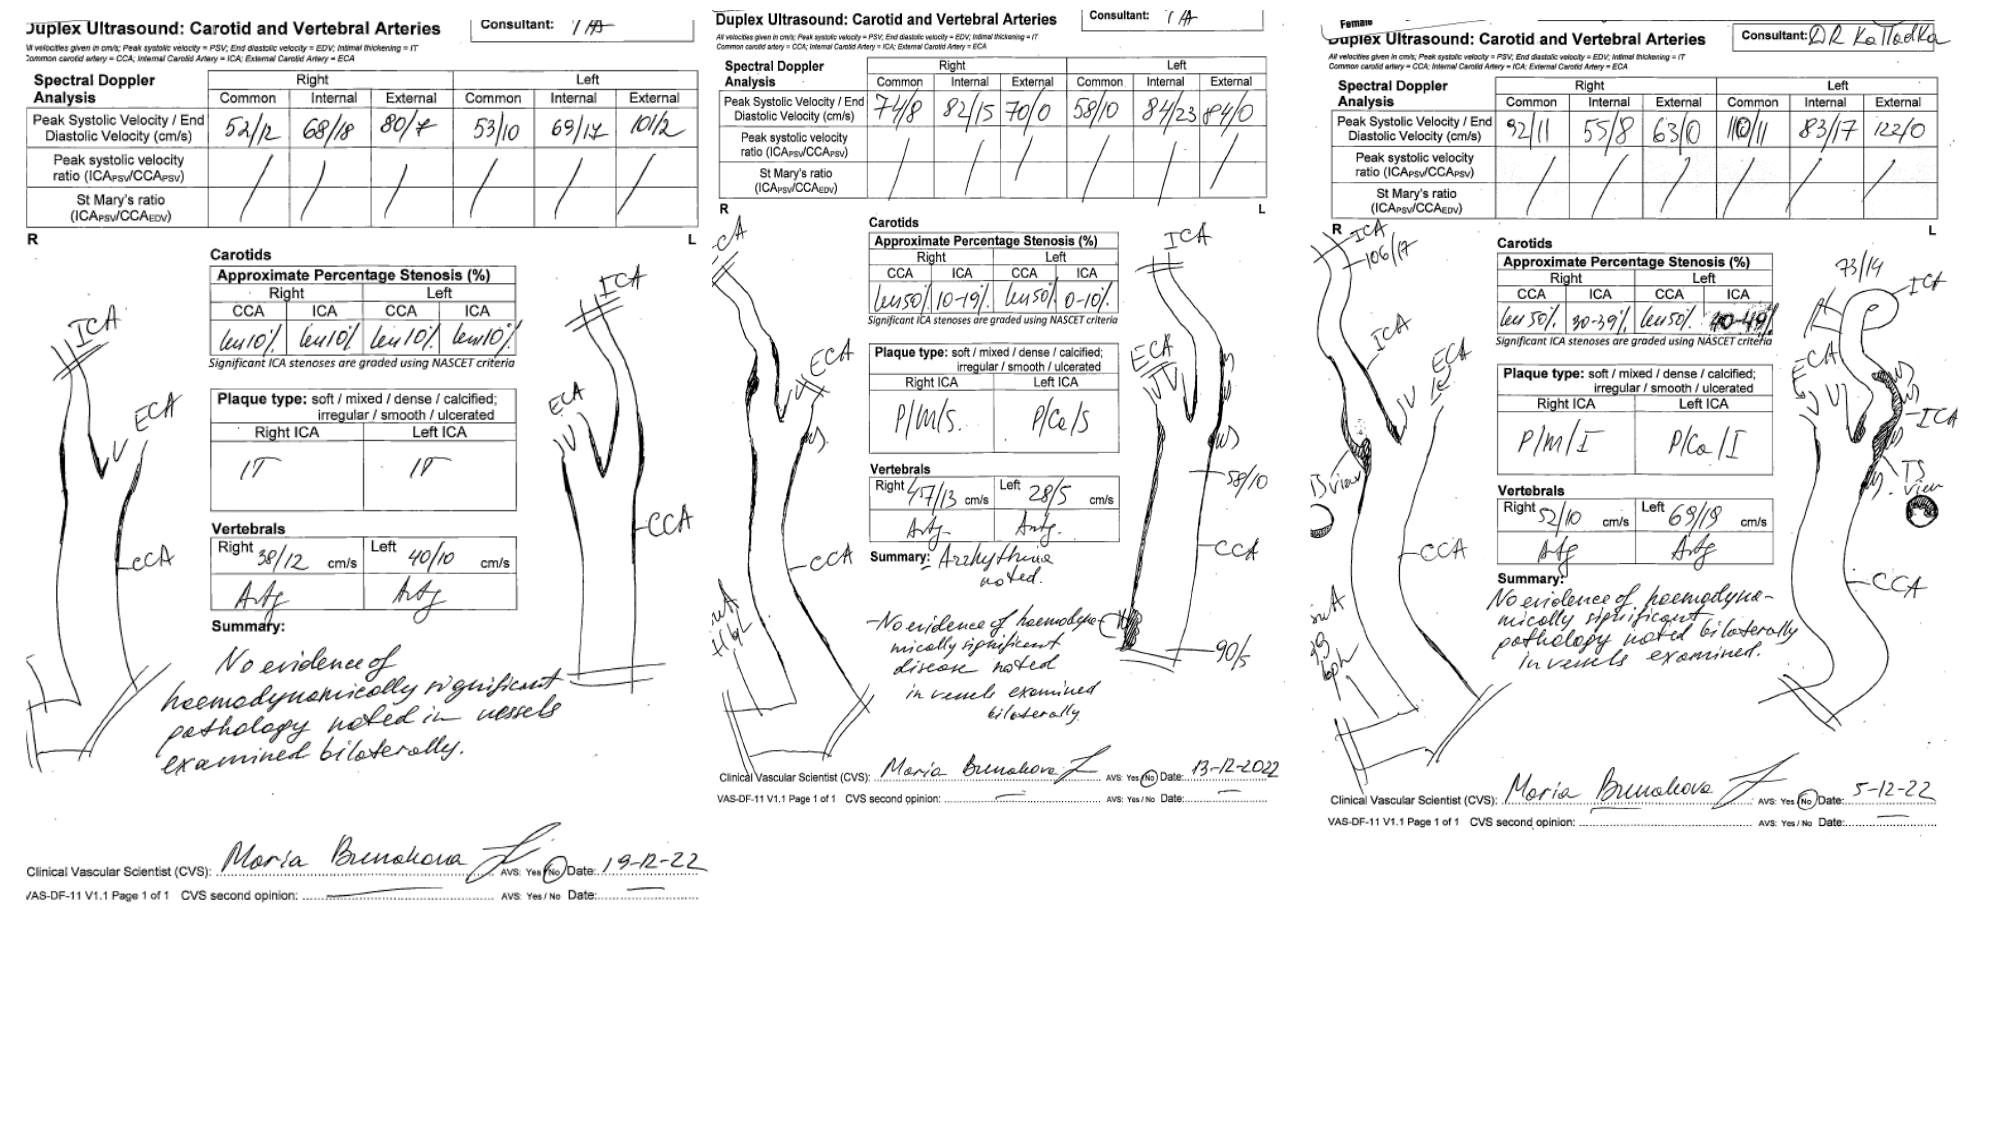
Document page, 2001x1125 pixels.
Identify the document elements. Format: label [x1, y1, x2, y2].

picture [1310, 20, 1958, 840]
picture [26, 10, 1287, 909]
